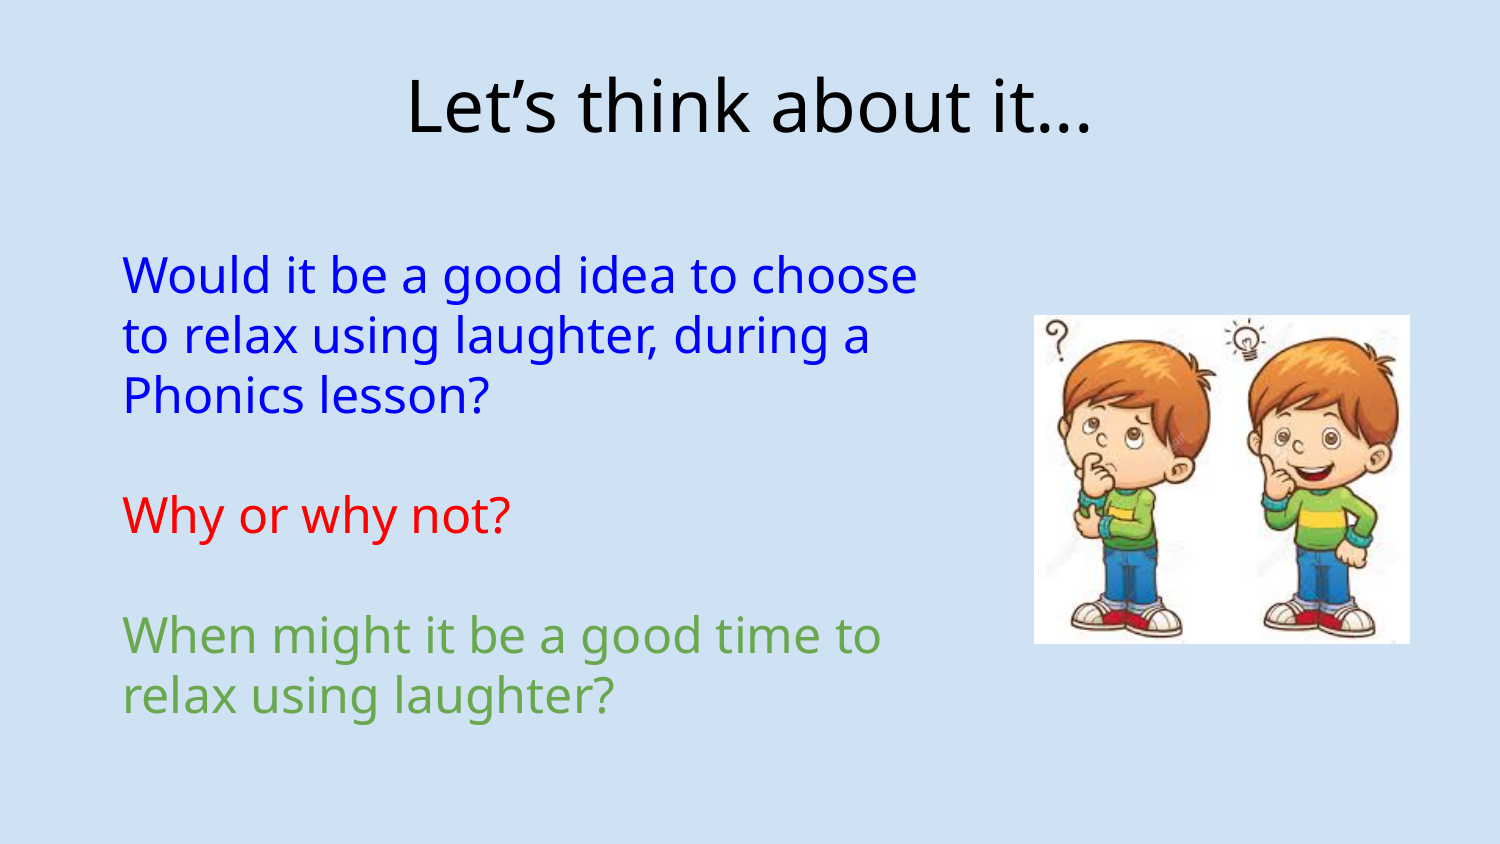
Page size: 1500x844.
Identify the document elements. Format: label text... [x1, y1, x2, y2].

picture [1033, 314, 1410, 644]
text_box Would it be a good idea to choose to relax using laughter, during a Phonics lesson? Why or why not? When might it be a good time to relax using laughter? [107, 229, 961, 753]
text_box Let’s think about it... [337, 44, 1163, 186]
